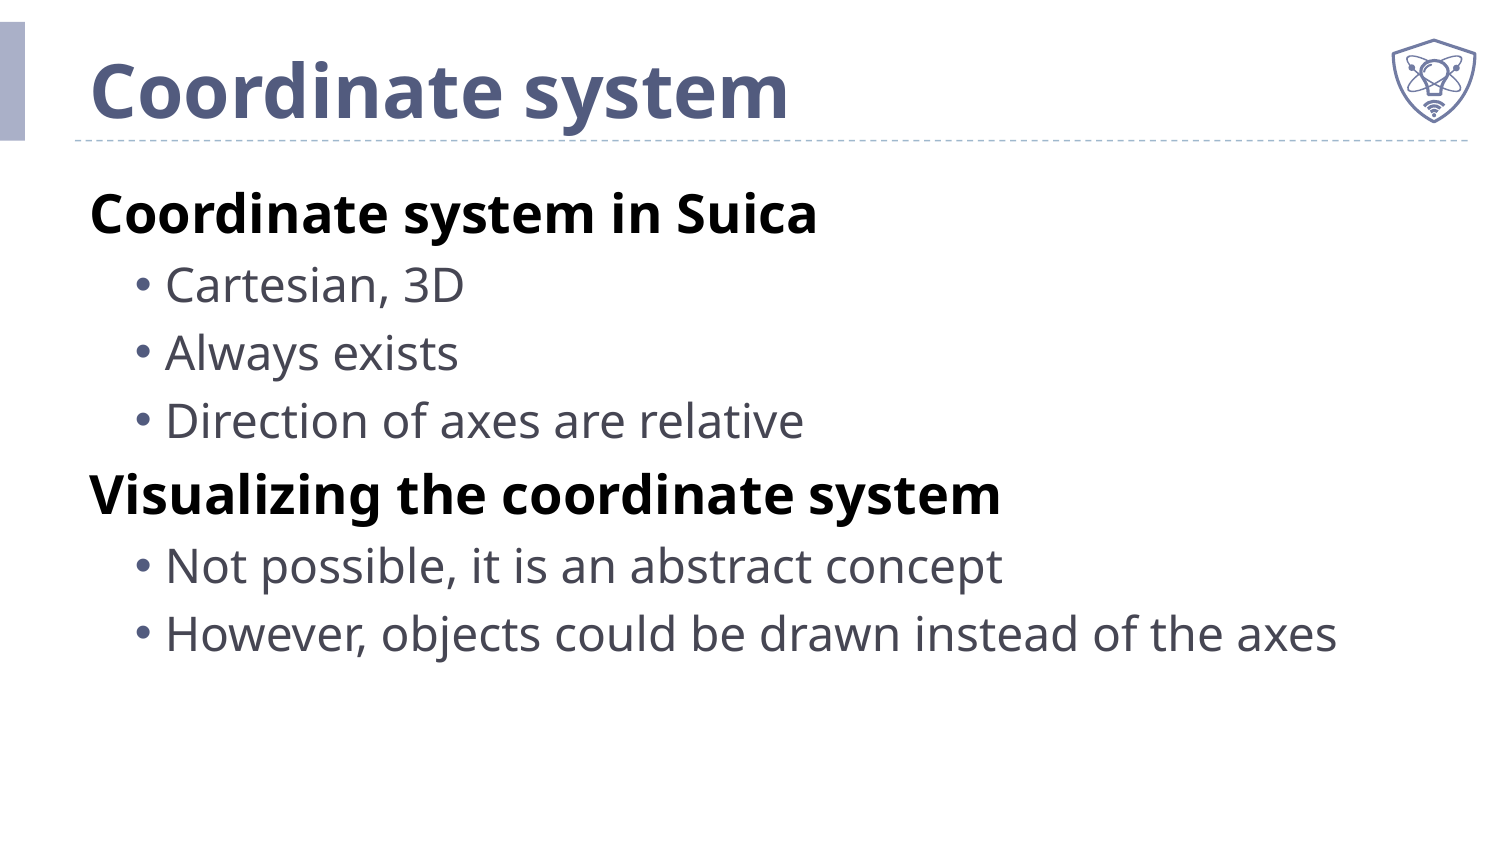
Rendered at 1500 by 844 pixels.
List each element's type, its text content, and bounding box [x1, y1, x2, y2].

title Coordinate system [75, 18, 1475, 141]
list Coordinate system in Suica Cartesian, 3D Always exists Direction of axes are relative Visualizing the coordinate system Not possible, it is an abstract concept However, objects could be drawn instead of the axes [75, 171, 1475, 835]
